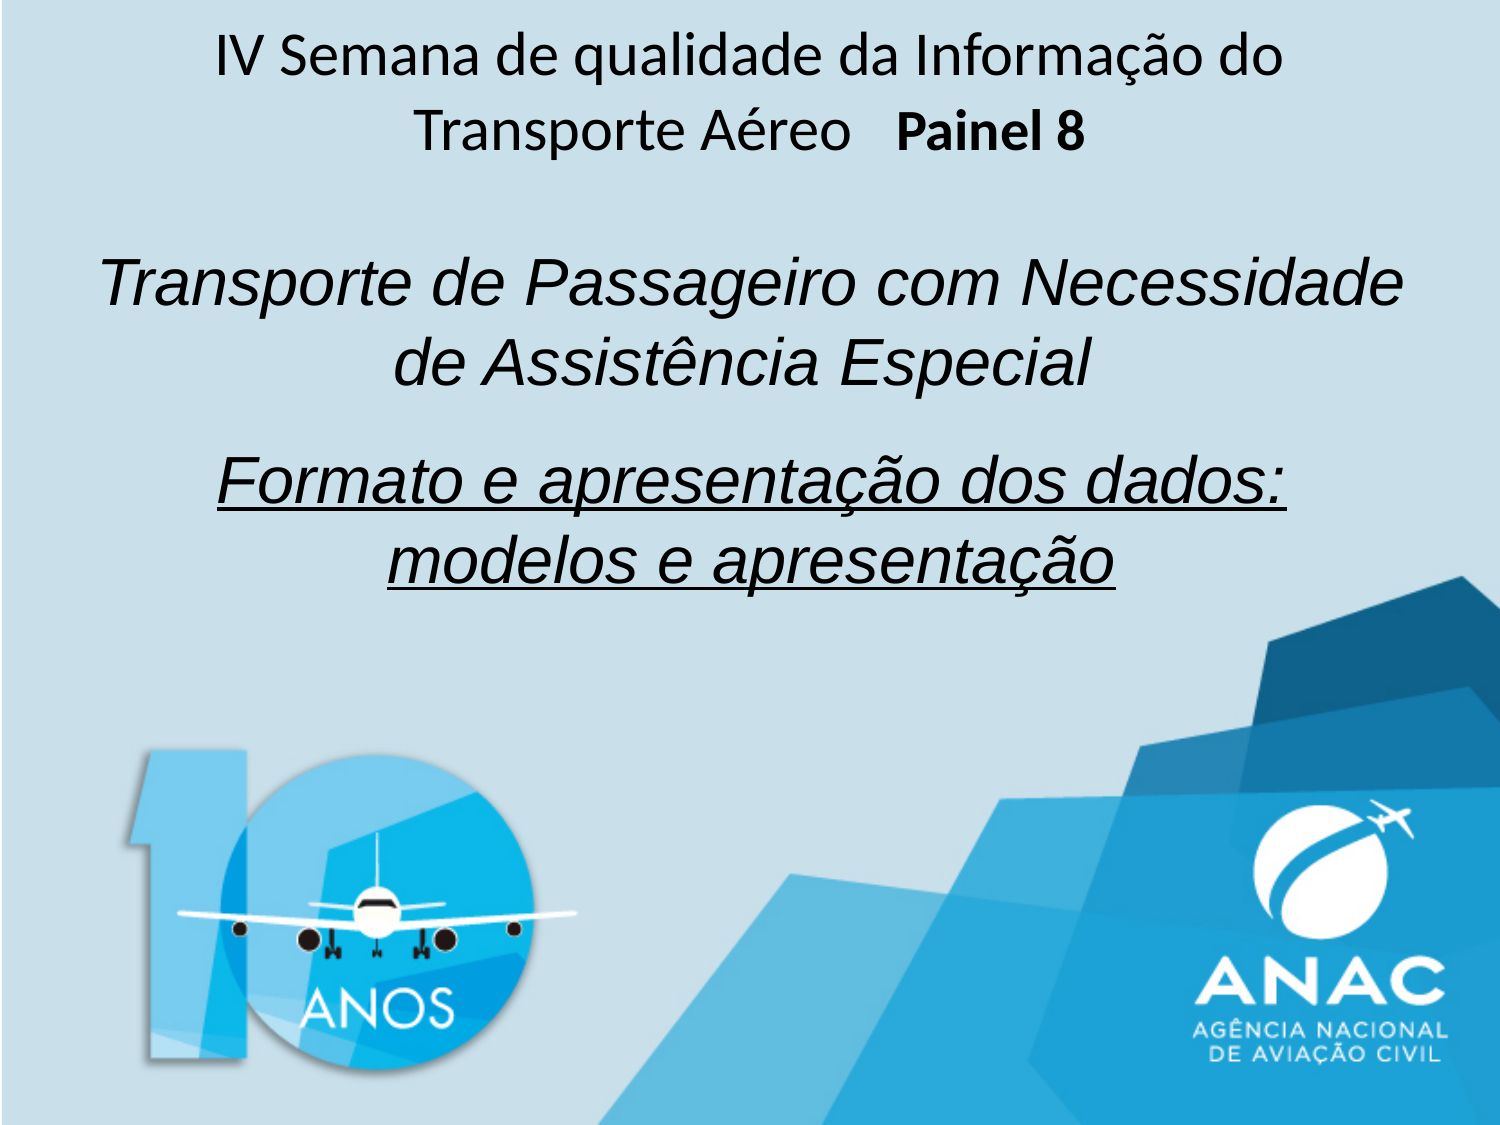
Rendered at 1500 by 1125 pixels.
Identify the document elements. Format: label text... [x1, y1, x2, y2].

subtitle Transporte de Passageiro com Necessidade de Assistência Especial Formato e apresentação dos dados: modelos e apresentação [76, 231, 1427, 409]
title IV Semana de qualidade da Informação do Transporte Aéreo Painel 8 [75, 66, 1425, 185]
picture [0, 0, 1500, 1125]
